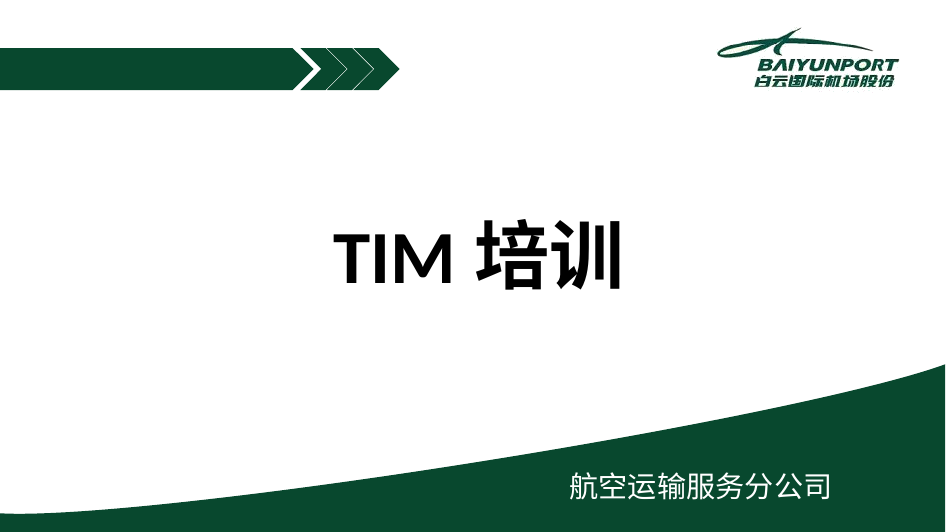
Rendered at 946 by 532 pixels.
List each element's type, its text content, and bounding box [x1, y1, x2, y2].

text_box [0, 362, 946, 532]
text_box [0, 46, 315, 92]
text_box [350, 46, 402, 92]
text_box [324, 46, 371, 92]
picture [695, 19, 928, 98]
text_box TIM培训 [318, 201, 650, 307]
text_box [297, 46, 345, 92]
text_box 航空运输服务分公司 [554, 461, 942, 511]
